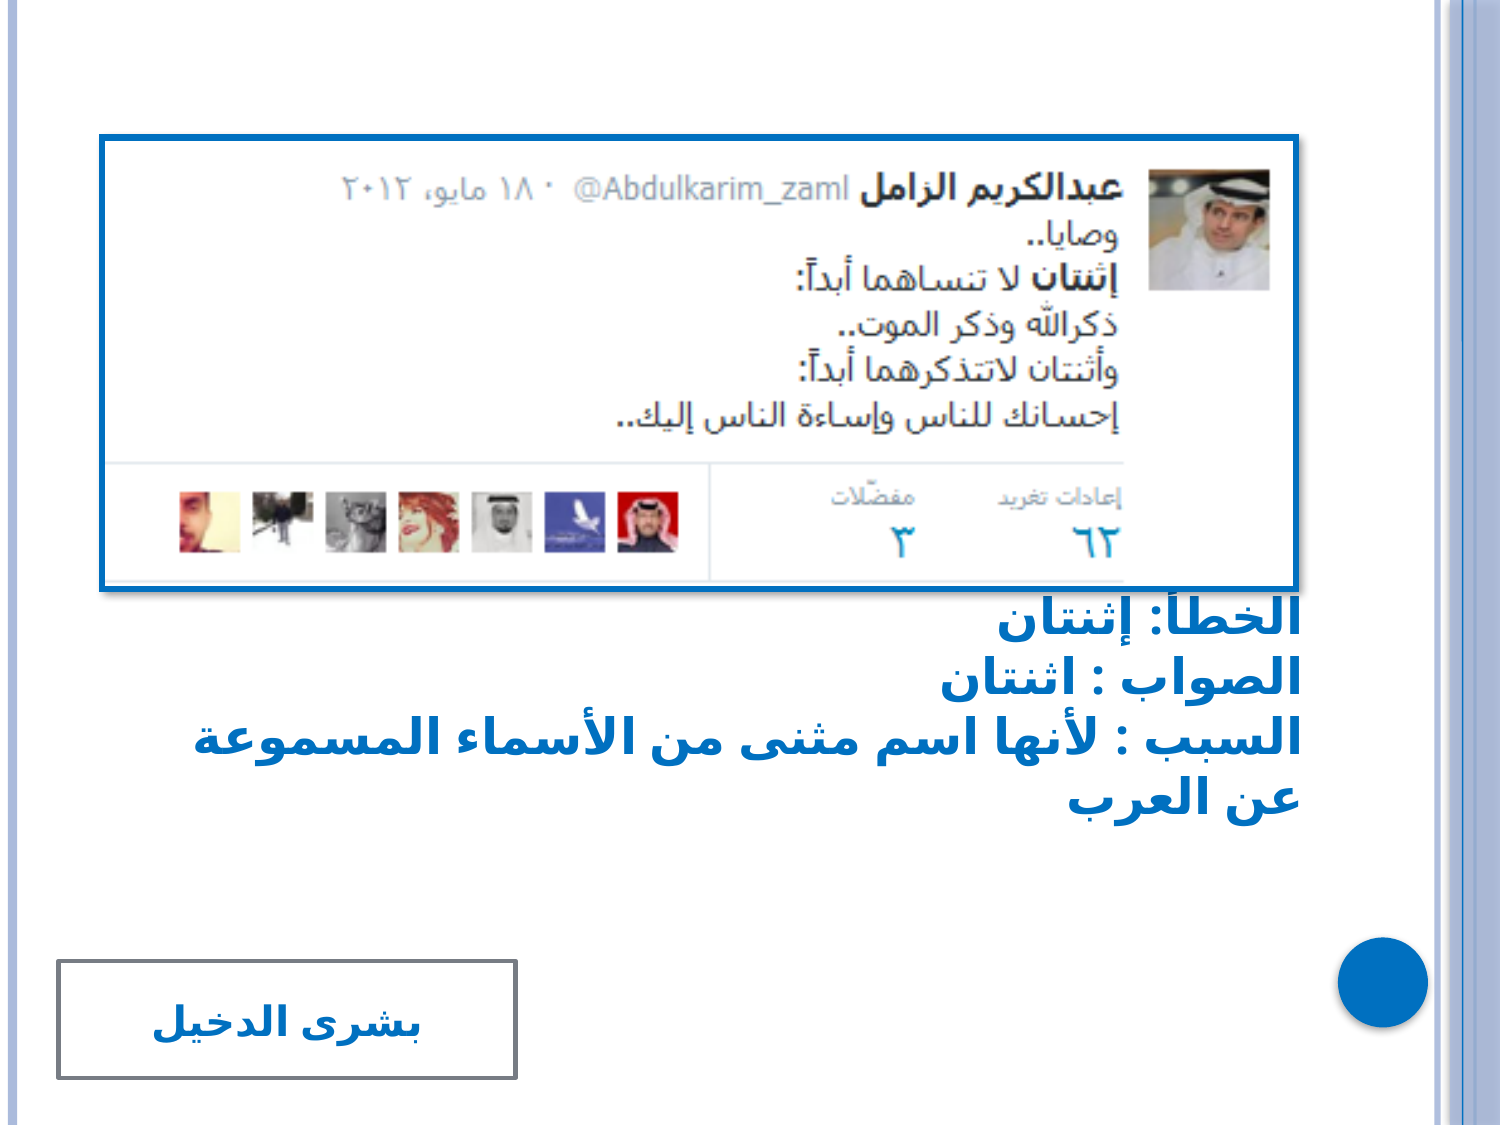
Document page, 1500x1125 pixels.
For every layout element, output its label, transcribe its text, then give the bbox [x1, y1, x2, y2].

title الخطأ: إثنتان الصواب : اثنتان السبب : لأنها اسم مثنى من الأسماء المسموعة عن العرب [93, 644, 1319, 832]
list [104, 140, 1294, 587]
text_box بشرى الدخيل [56, 959, 518, 1080]
